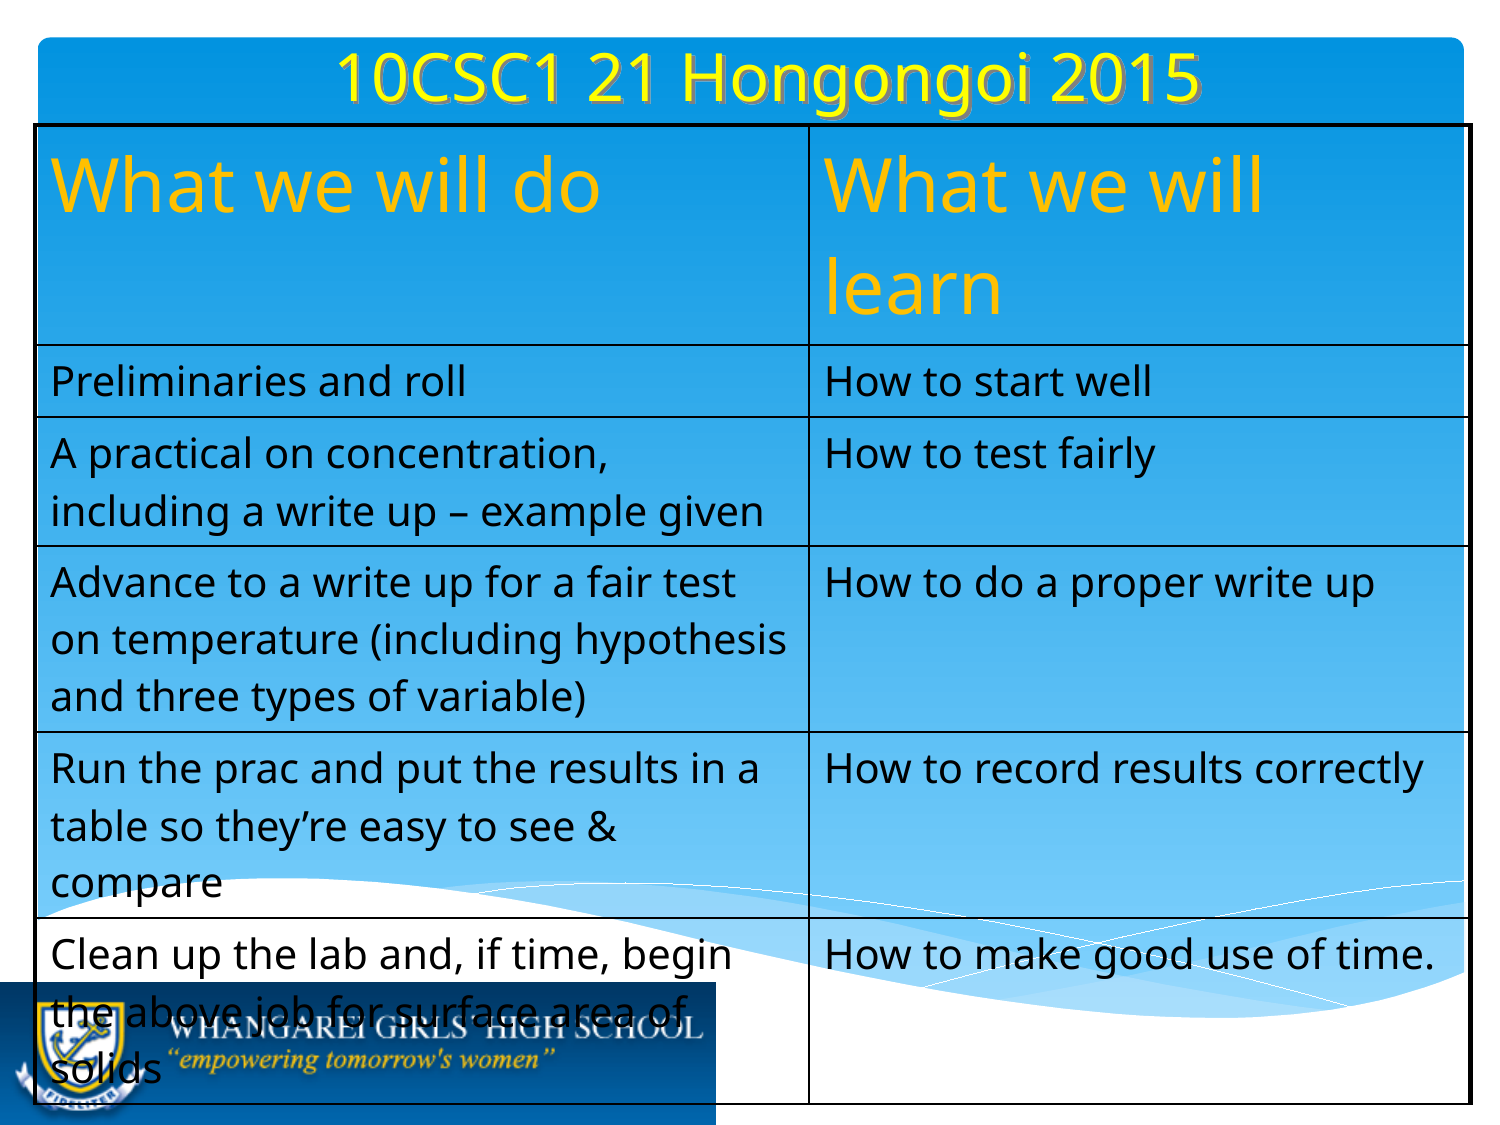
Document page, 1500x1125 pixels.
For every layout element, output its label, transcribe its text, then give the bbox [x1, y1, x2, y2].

table_cell How to test fairly [810, 418, 1468, 545]
table_cell A practical on concentration, including a write up – example given [37, 418, 808, 545]
table_cell Run the prac and put the results in a table so they’re easy to see & compare [37, 733, 808, 917]
table_cell Clean up the lab and, if time, begin the above job for surface area of solids [37, 919, 808, 1103]
table_header What we will do [37, 127, 808, 344]
table_cell How to record results correctly [810, 733, 1468, 917]
table_cell Preliminaries and roll [37, 346, 808, 416]
picture [0, 982, 716, 1125]
table_cell How to start well [810, 346, 1468, 416]
table_header What we will learn [810, 127, 1468, 344]
table_cell Advance to a write up for a fair test on temperature (including hypothesis and three types of variable) [37, 547, 808, 731]
table_cell How to make good use of time. [810, 919, 1468, 1103]
table_cell How to do a proper write up [810, 547, 1468, 731]
text_box 10CSC1 21 Hongongoi 2015 [162, 24, 1375, 123]
